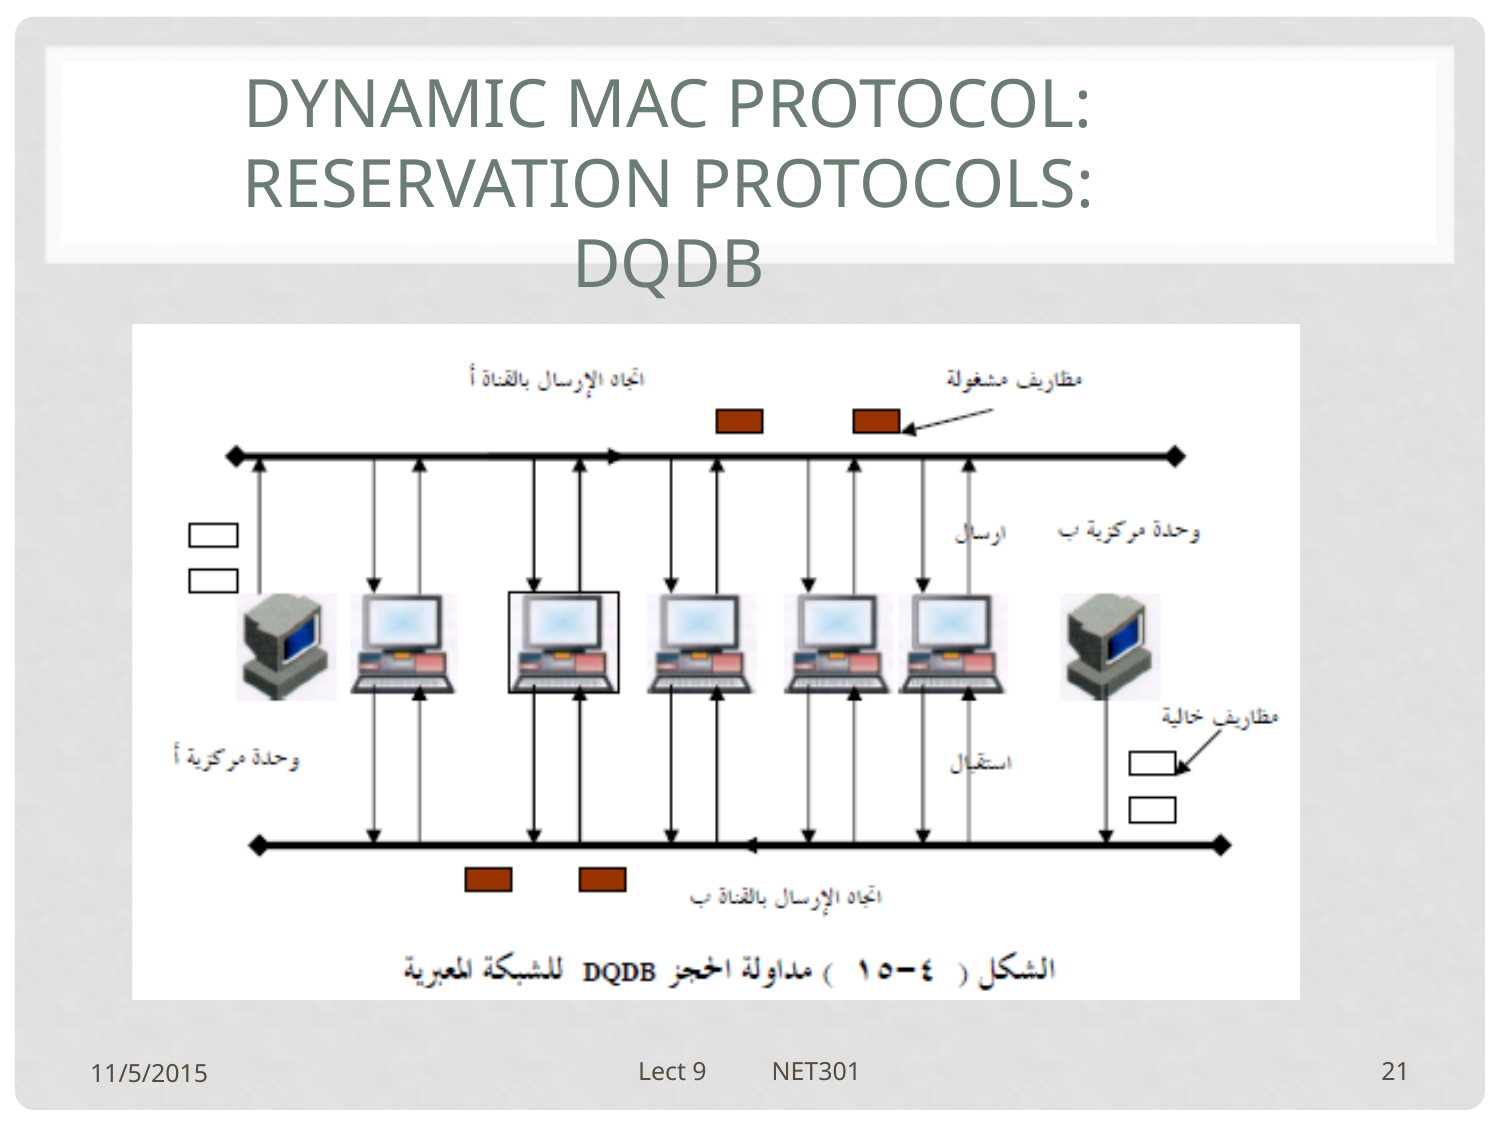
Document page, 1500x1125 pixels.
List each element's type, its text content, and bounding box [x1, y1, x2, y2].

title Dynamic mac protocol: Reservation protocols: DQDB [75, 87, 1263, 275]
picture [132, 324, 1301, 1001]
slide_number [75, 1042, 425, 1103]
footer Lect 9 NET301 [512, 1042, 988, 1103]
slide_number 21 [1074, 1042, 1425, 1103]
